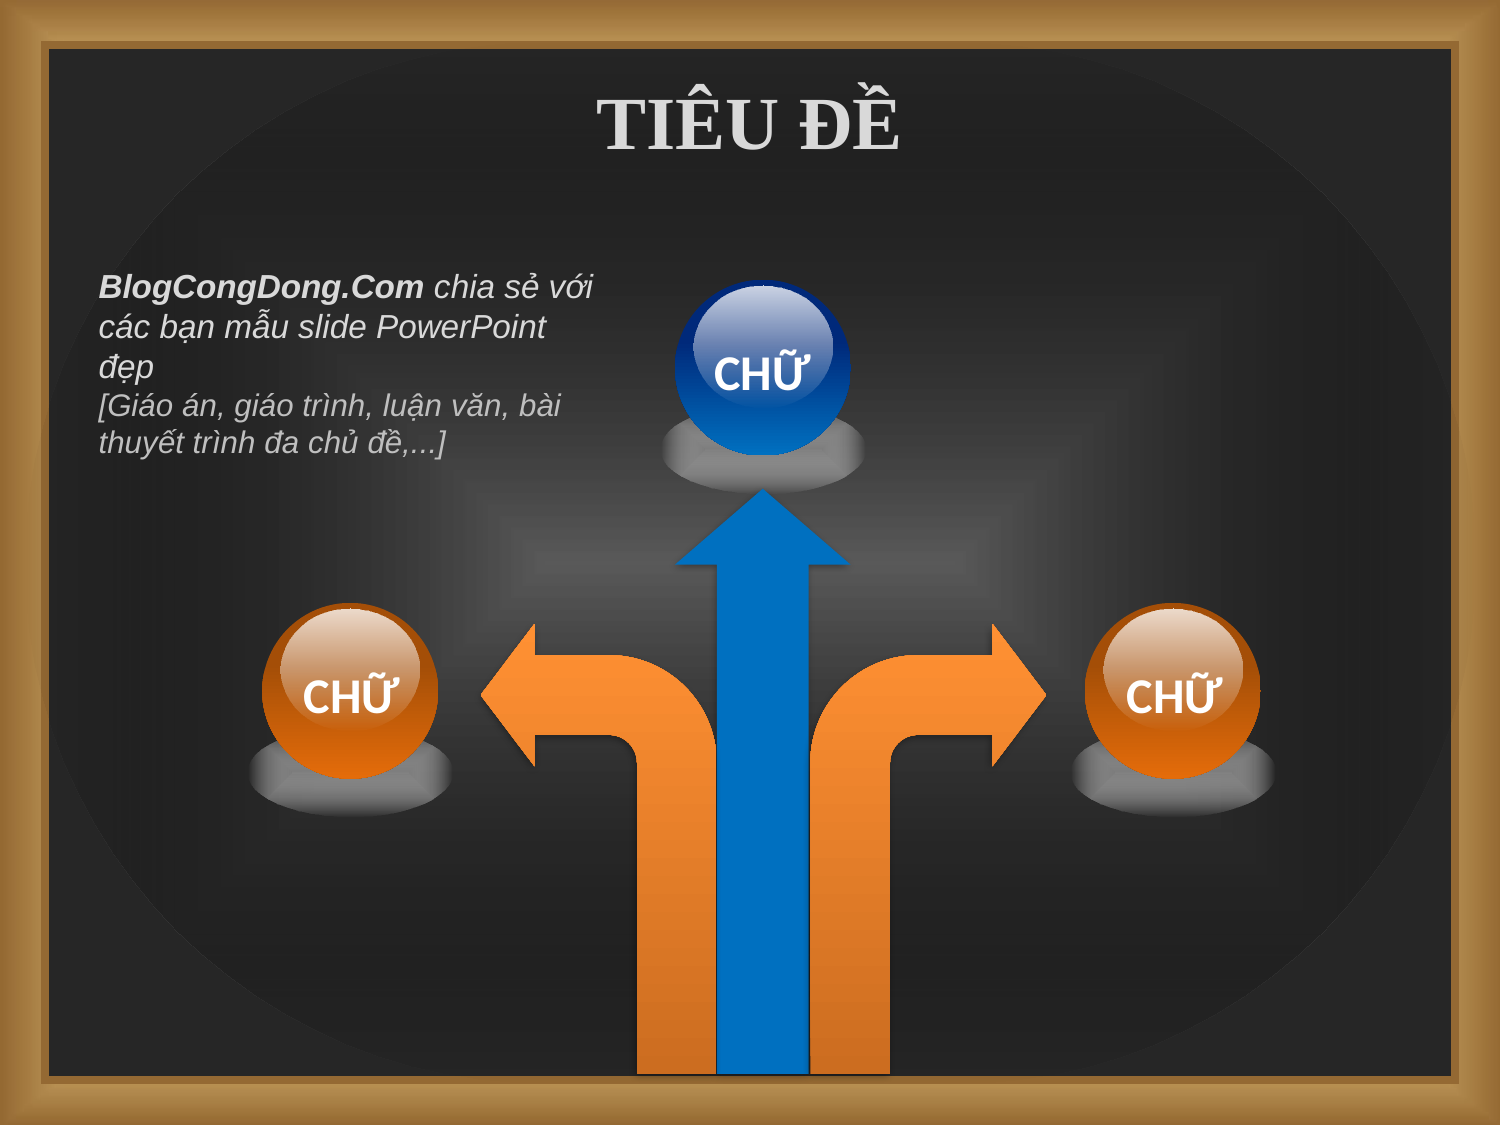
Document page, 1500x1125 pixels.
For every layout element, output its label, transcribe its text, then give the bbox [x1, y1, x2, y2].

title TIÊU ĐỀ [74, 17, 1426, 222]
text_box BlogCongDong.Com chia sẻ với các bạn mẫu slide PowerPoint đẹp [Giáo án, giáo trình, luận văn, bài thuyết trình đa chủ đề,...] [83, 257, 621, 468]
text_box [247, 602, 453, 817]
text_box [660, 279, 866, 494]
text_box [1070, 602, 1276, 817]
text_box [480, 623, 717, 1074]
picture [0, 0, 1500, 1125]
text_box [810, 623, 1047, 1074]
text_box [674, 502, 851, 1074]
